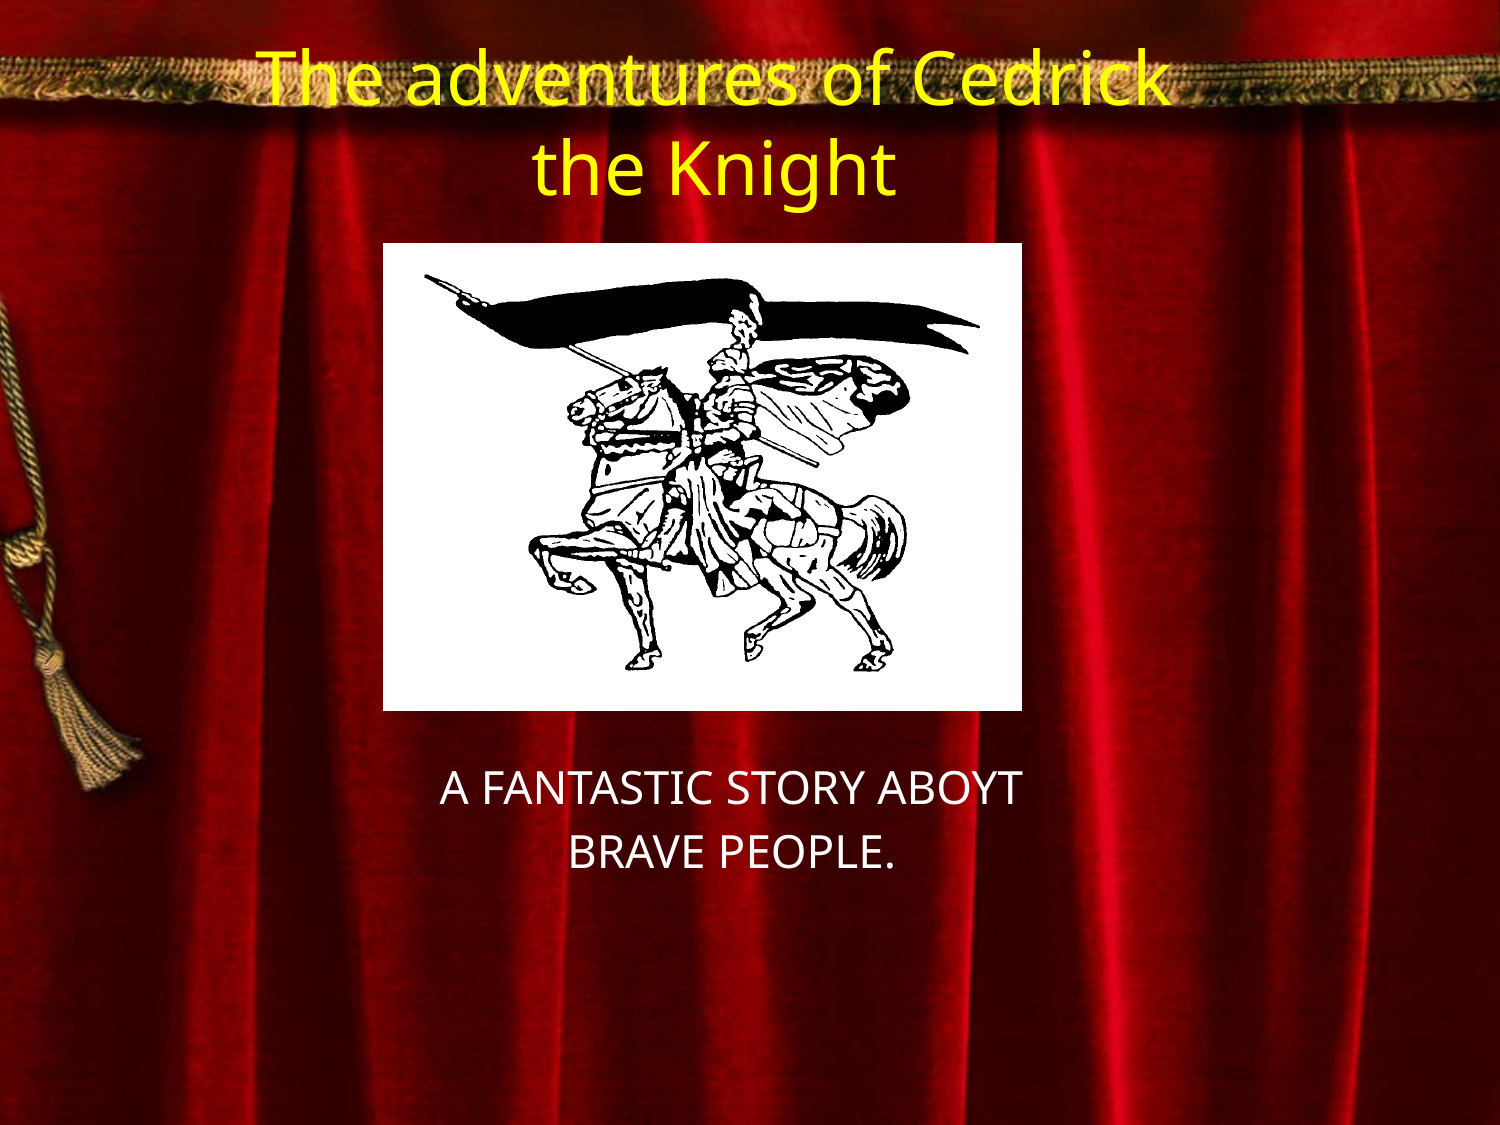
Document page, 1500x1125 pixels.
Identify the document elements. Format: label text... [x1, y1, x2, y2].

picture [0, 0, 1500, 1125]
title The adventures of Cedrick the Knight [76, 0, 1352, 242]
subtitle A FANTASTIC STORY ABOYT BRAVE PEOPLE. [206, 751, 1257, 1040]
